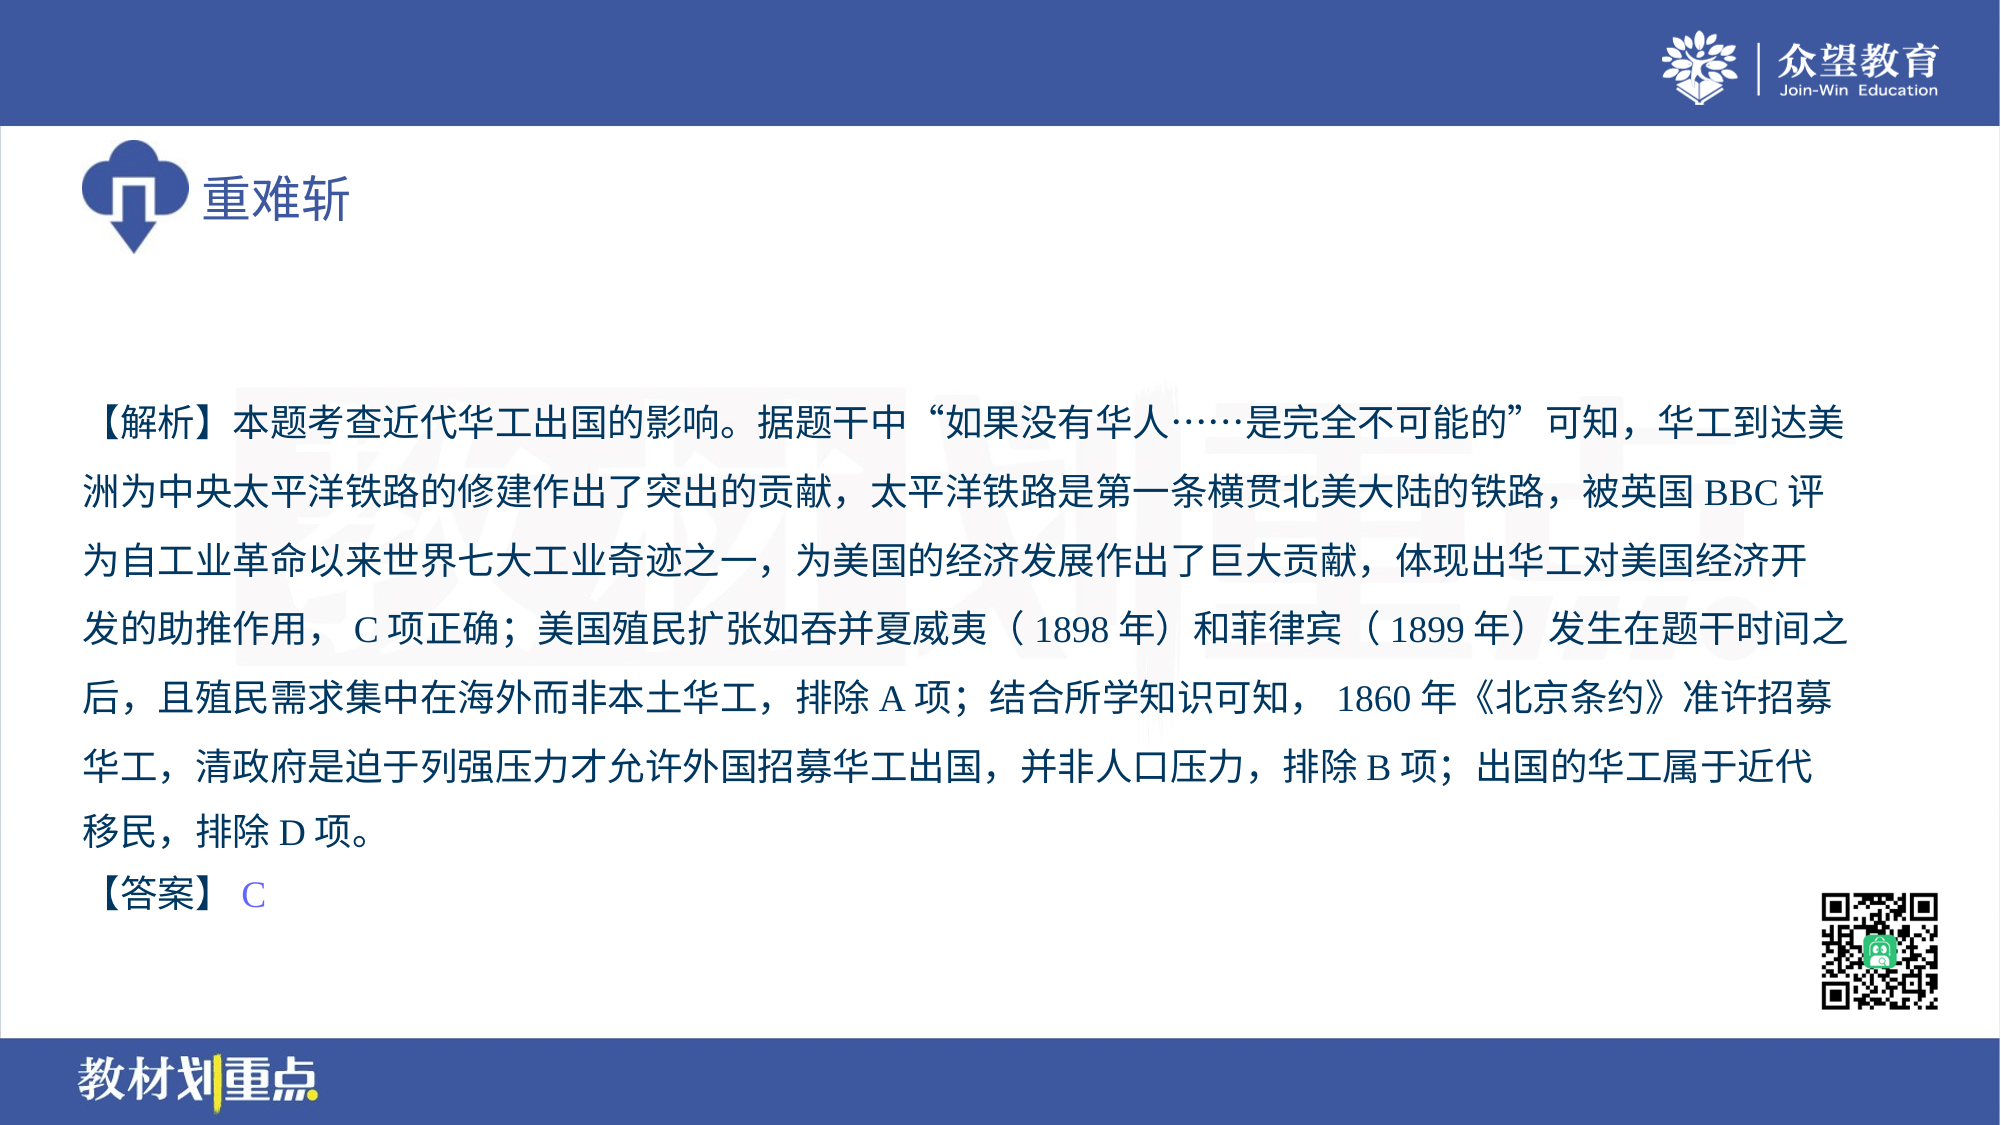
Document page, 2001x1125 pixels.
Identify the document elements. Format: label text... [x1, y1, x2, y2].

text_box 【解析】本题考查近代华工出国的影响。据题干中“如果没有华人……是完全不可能的”可知，华工到达美 洲为中央太平洋铁路的修建作出了突出的贡献，太平洋铁路是第一条横贯北美大陆的铁路，被英国BBC评 为自工业革命以来世界七大工业奇迹之一，为美国的经济发展作出了巨大贡献，体现出华工对美国经济开 发的助推作用，C项正确；美国殖民扩张如吞并夏威夷（1898年）和菲律宾（1899年）发生在题干时间之 后，且殖民需求集中在海外而非本土华工，排除A项；结合所学知识可知，1860年《北京条约》准许招募 华工，清政府是迫于列强压力才允许外国招募华工出国，并非人口压力，排除B项；出国的华工属于近代 移民，排除D项。 [82, 375, 1817, 846]
picture [0, 0, 2000, 1125]
text_box 【答案】C [82, 848, 1817, 908]
